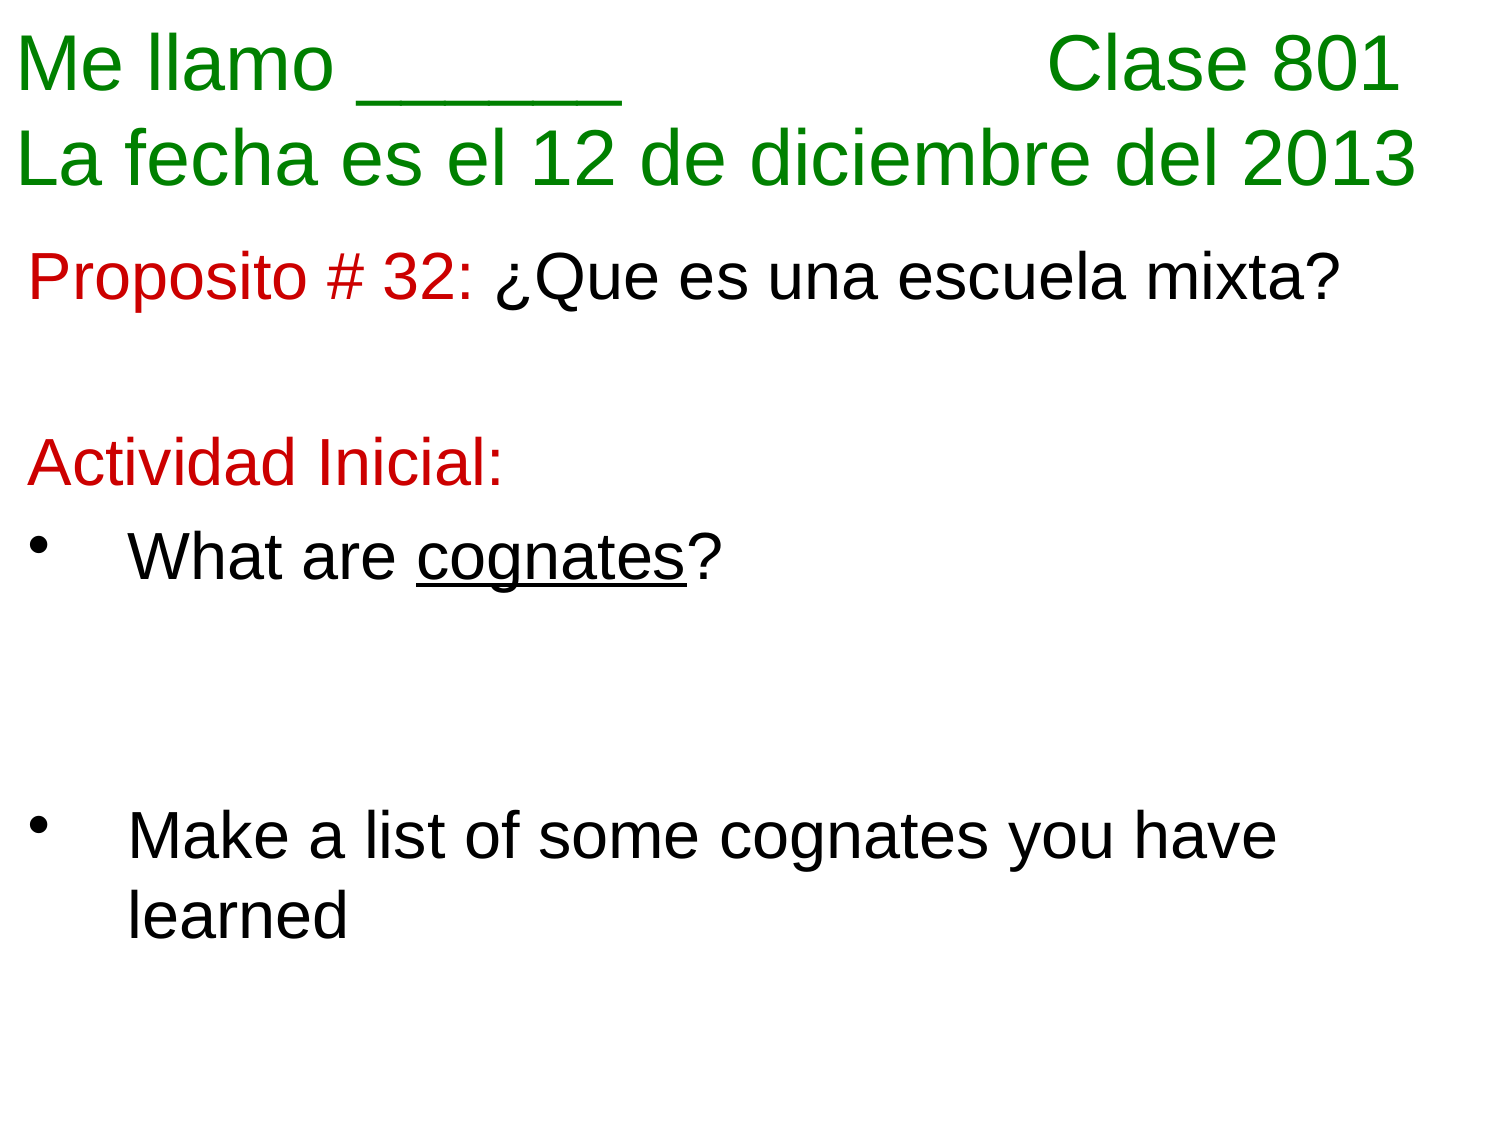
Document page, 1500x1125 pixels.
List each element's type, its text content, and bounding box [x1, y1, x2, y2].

list Proposito # 32: ¿Que es una escuela mixta? Actividad Inicial: What are cognates? Make a list of some cognates you have learned [12, 224, 1463, 1088]
title Me llamo ______ Clase 801 La fecha es el 12 de diciembre del 2013 [0, 12, 1500, 200]
